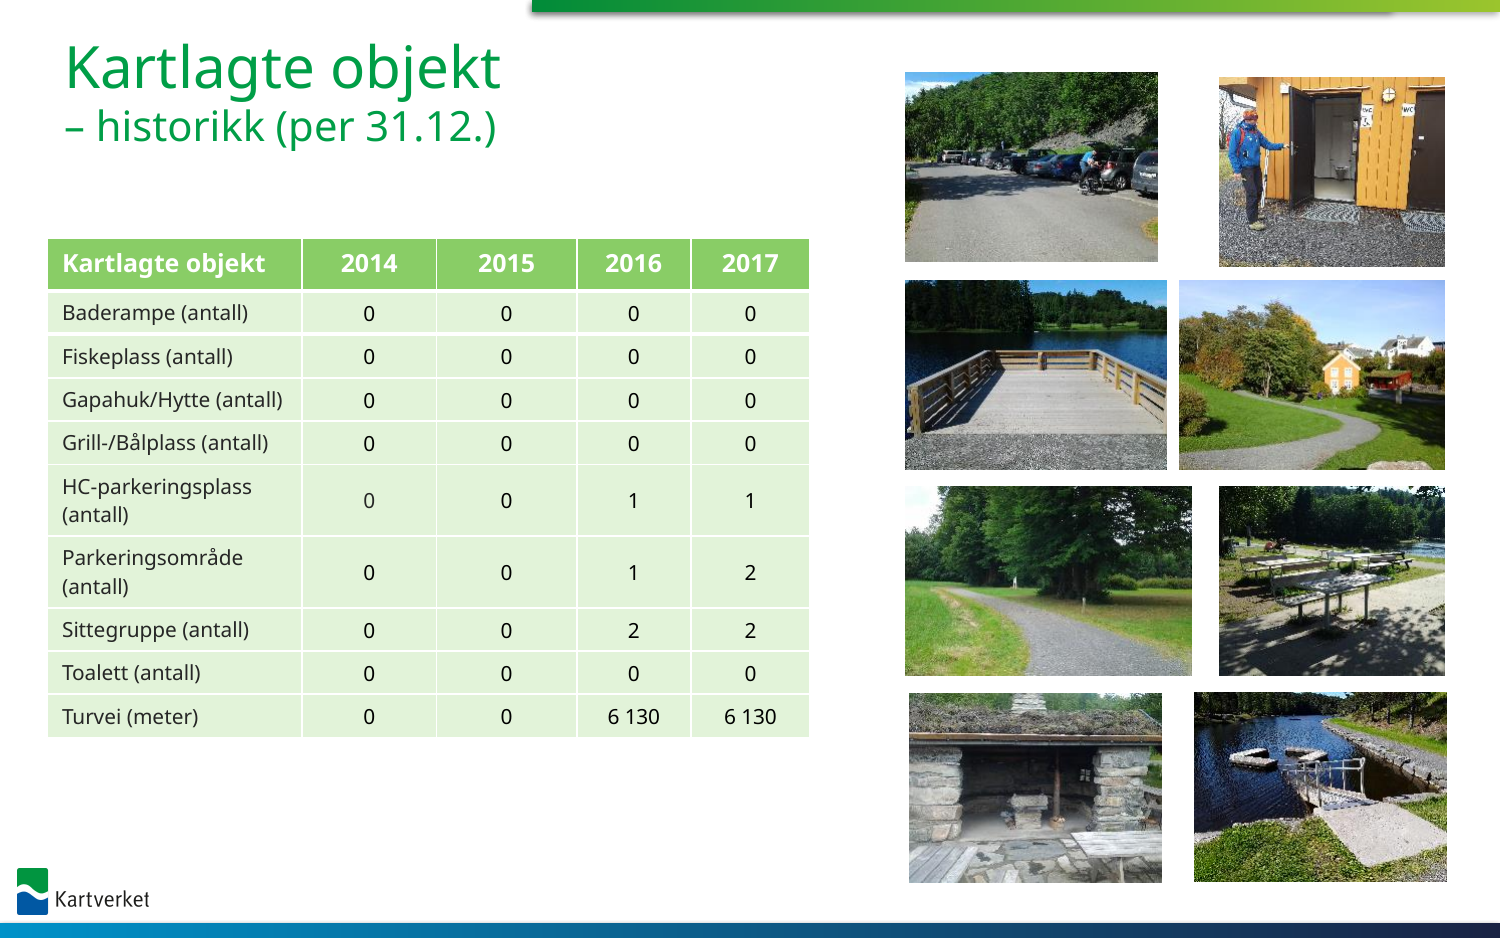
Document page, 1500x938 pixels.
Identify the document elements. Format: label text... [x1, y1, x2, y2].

table_cell 0 [303, 379, 436, 420]
table_cell 0 [578, 293, 690, 332]
table_header 2015 [437, 239, 576, 289]
table_cell 0 [437, 652, 576, 693]
table_cell 0 [437, 422, 576, 464]
table_cell 0 [303, 695, 436, 737]
table_cell 0 [303, 336, 436, 377]
table_cell 0 [303, 465, 436, 535]
table_cell Fiskeplass (antall) [48, 336, 301, 377]
picture [905, 72, 1158, 262]
table_cell 0 [437, 695, 576, 737]
text_box Kartlagte objekt – historikk (per 31.12.) [49, 14, 1431, 158]
table_cell Sittegruppe (antall) [48, 609, 301, 650]
table_cell 2 [578, 609, 690, 650]
table_cell 0 [692, 379, 809, 420]
table_cell Toalett (antall) [48, 652, 301, 693]
picture [909, 693, 1163, 884]
table_cell 0 [437, 293, 576, 332]
table_cell 0 [692, 293, 809, 332]
picture [905, 280, 1167, 470]
table_cell 0 [303, 609, 436, 650]
table_cell 0 [437, 465, 576, 535]
table_cell 2 [692, 537, 809, 607]
table_cell 0 [303, 652, 436, 693]
table_cell 0 [437, 336, 576, 377]
table_cell 0 [692, 336, 809, 377]
table_cell 0 [303, 293, 436, 332]
table_header 2014 [303, 239, 436, 289]
table_cell 6 130 [578, 695, 690, 737]
picture [1179, 280, 1445, 470]
picture [1219, 486, 1445, 676]
table_cell 0 [437, 609, 576, 650]
table_cell 0 [303, 537, 436, 607]
table_cell 0 [578, 379, 690, 420]
table_cell 1 [578, 537, 690, 607]
table_cell Gapahuk/Hytte (antall) [48, 379, 301, 420]
table_cell 0 [578, 336, 690, 377]
table_cell Grill-/Bålplass (antall) [48, 422, 301, 464]
table_cell 0 [692, 652, 809, 693]
table_header 2017 [692, 239, 809, 289]
table_cell 0 [437, 537, 576, 607]
table_cell 0 [578, 652, 690, 693]
table_cell 2 [692, 609, 809, 650]
picture [905, 486, 1193, 676]
table_cell 1 [692, 465, 809, 535]
table_header 2016 [578, 239, 690, 289]
table_header Kartlagte objekt [48, 239, 301, 289]
table_cell Baderampe (antall) [48, 293, 301, 332]
table_cell 6 130 [692, 695, 809, 737]
table_cell Turvei (meter) [48, 695, 301, 737]
table_cell 0 [303, 422, 436, 464]
table_cell Parkeringsområde (antall) [48, 537, 301, 607]
table_cell 0 [578, 422, 690, 464]
picture [1219, 77, 1445, 267]
table_cell 0 [692, 422, 809, 464]
table_cell 1 [578, 465, 690, 535]
table_cell 0 [437, 379, 576, 420]
table_cell HC-parkeringsplass (antall) [48, 465, 301, 535]
picture [1194, 692, 1448, 882]
